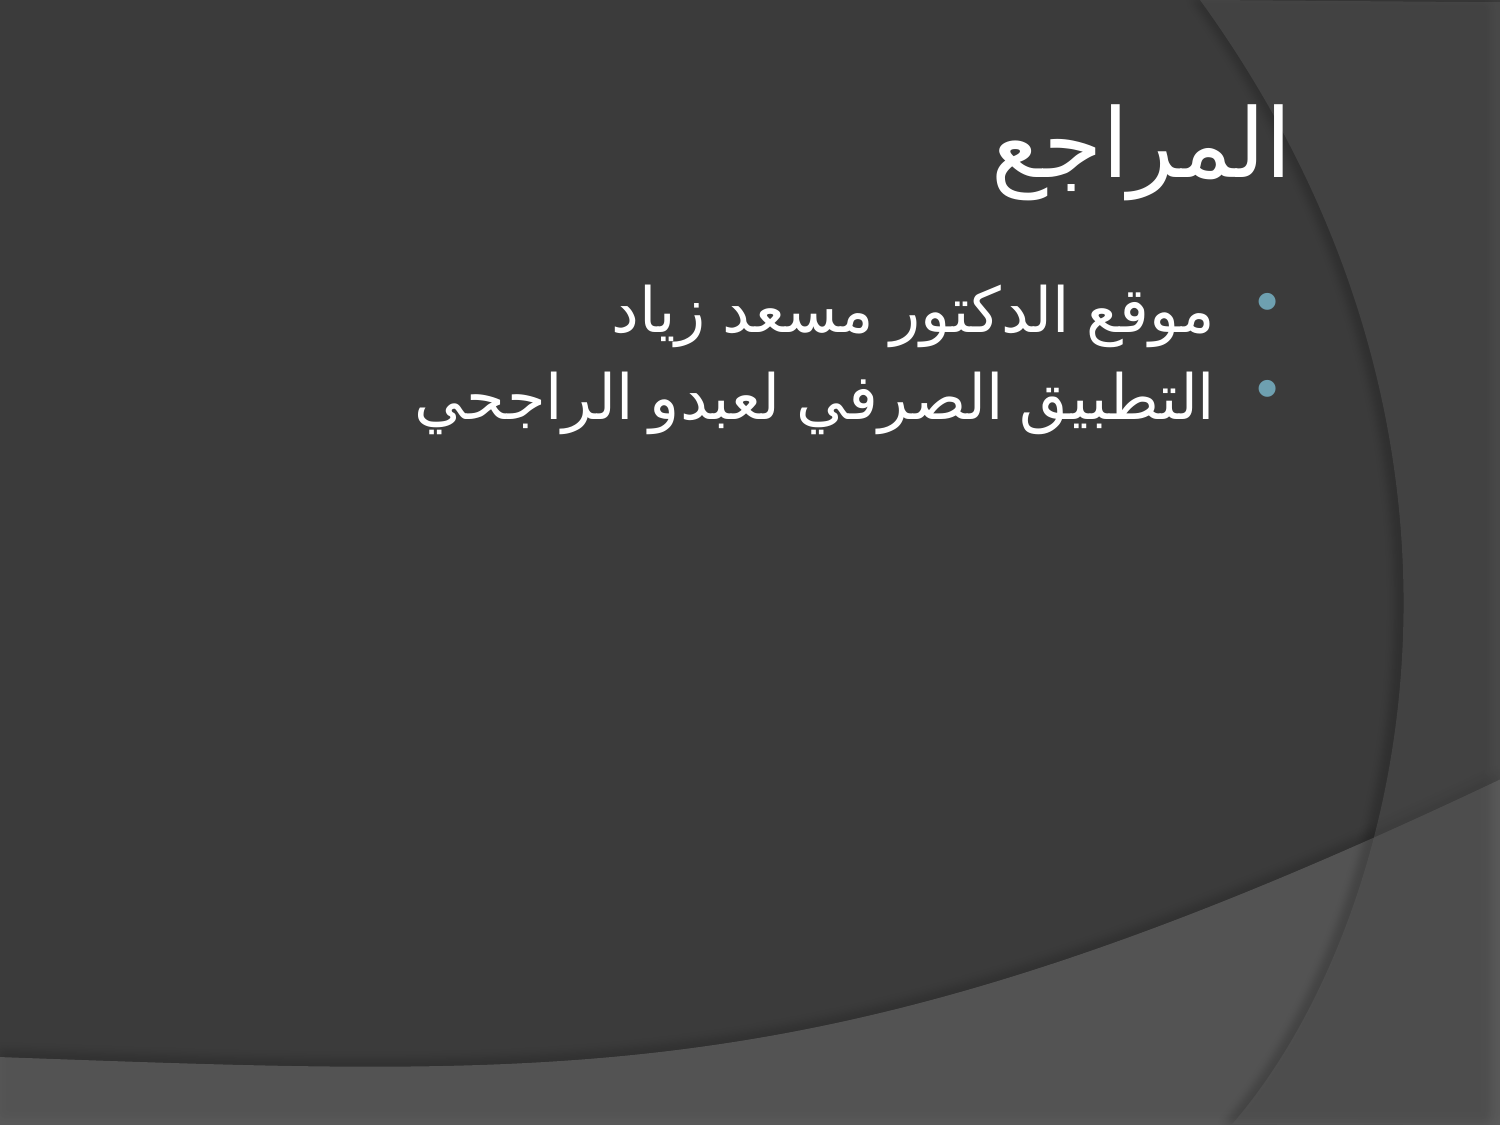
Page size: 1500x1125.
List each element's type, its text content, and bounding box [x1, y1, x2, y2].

title المراجع [75, 45, 1300, 233]
list موقع الدكتور مسعد زياد التطبيق الصرفي لعبدو الراجحي [75, 262, 1300, 1005]
